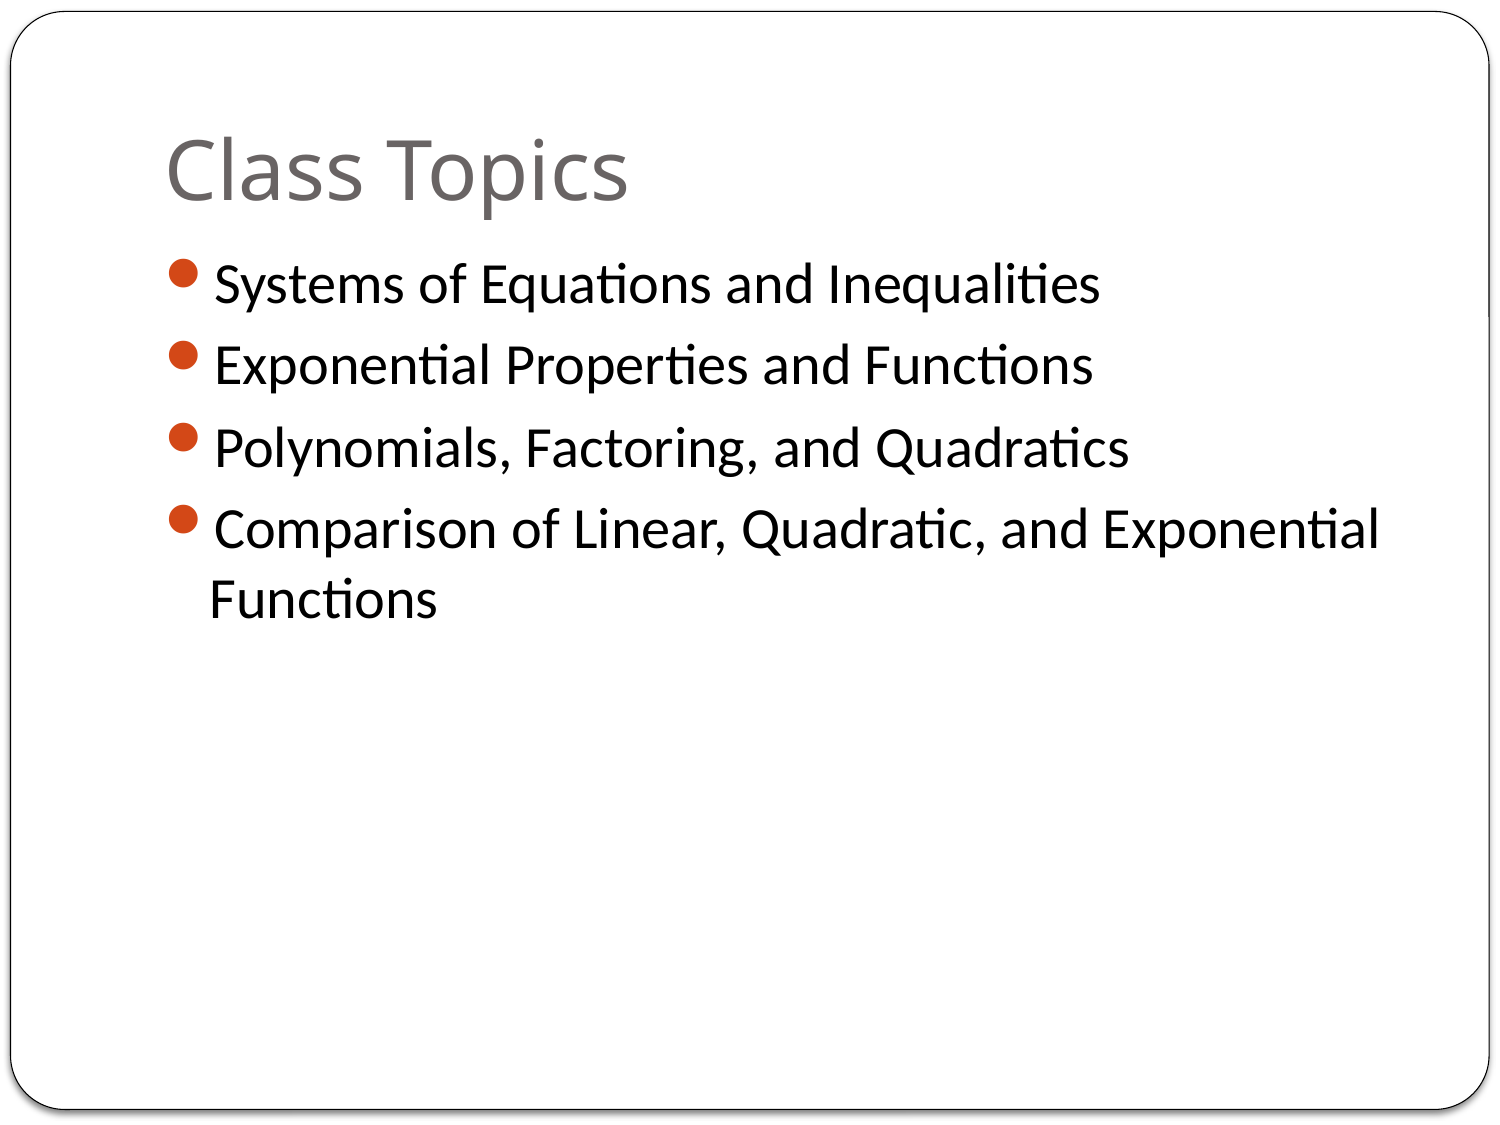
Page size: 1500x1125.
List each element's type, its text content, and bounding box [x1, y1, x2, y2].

list Systems of Equations and Inequalities Exponential Properties and Functions Polynomials, Factoring, and Quadratics Comparison of Linear, Quadratic, and Exponential Functions [150, 237, 1425, 988]
title Class Topics [150, 45, 1425, 233]
